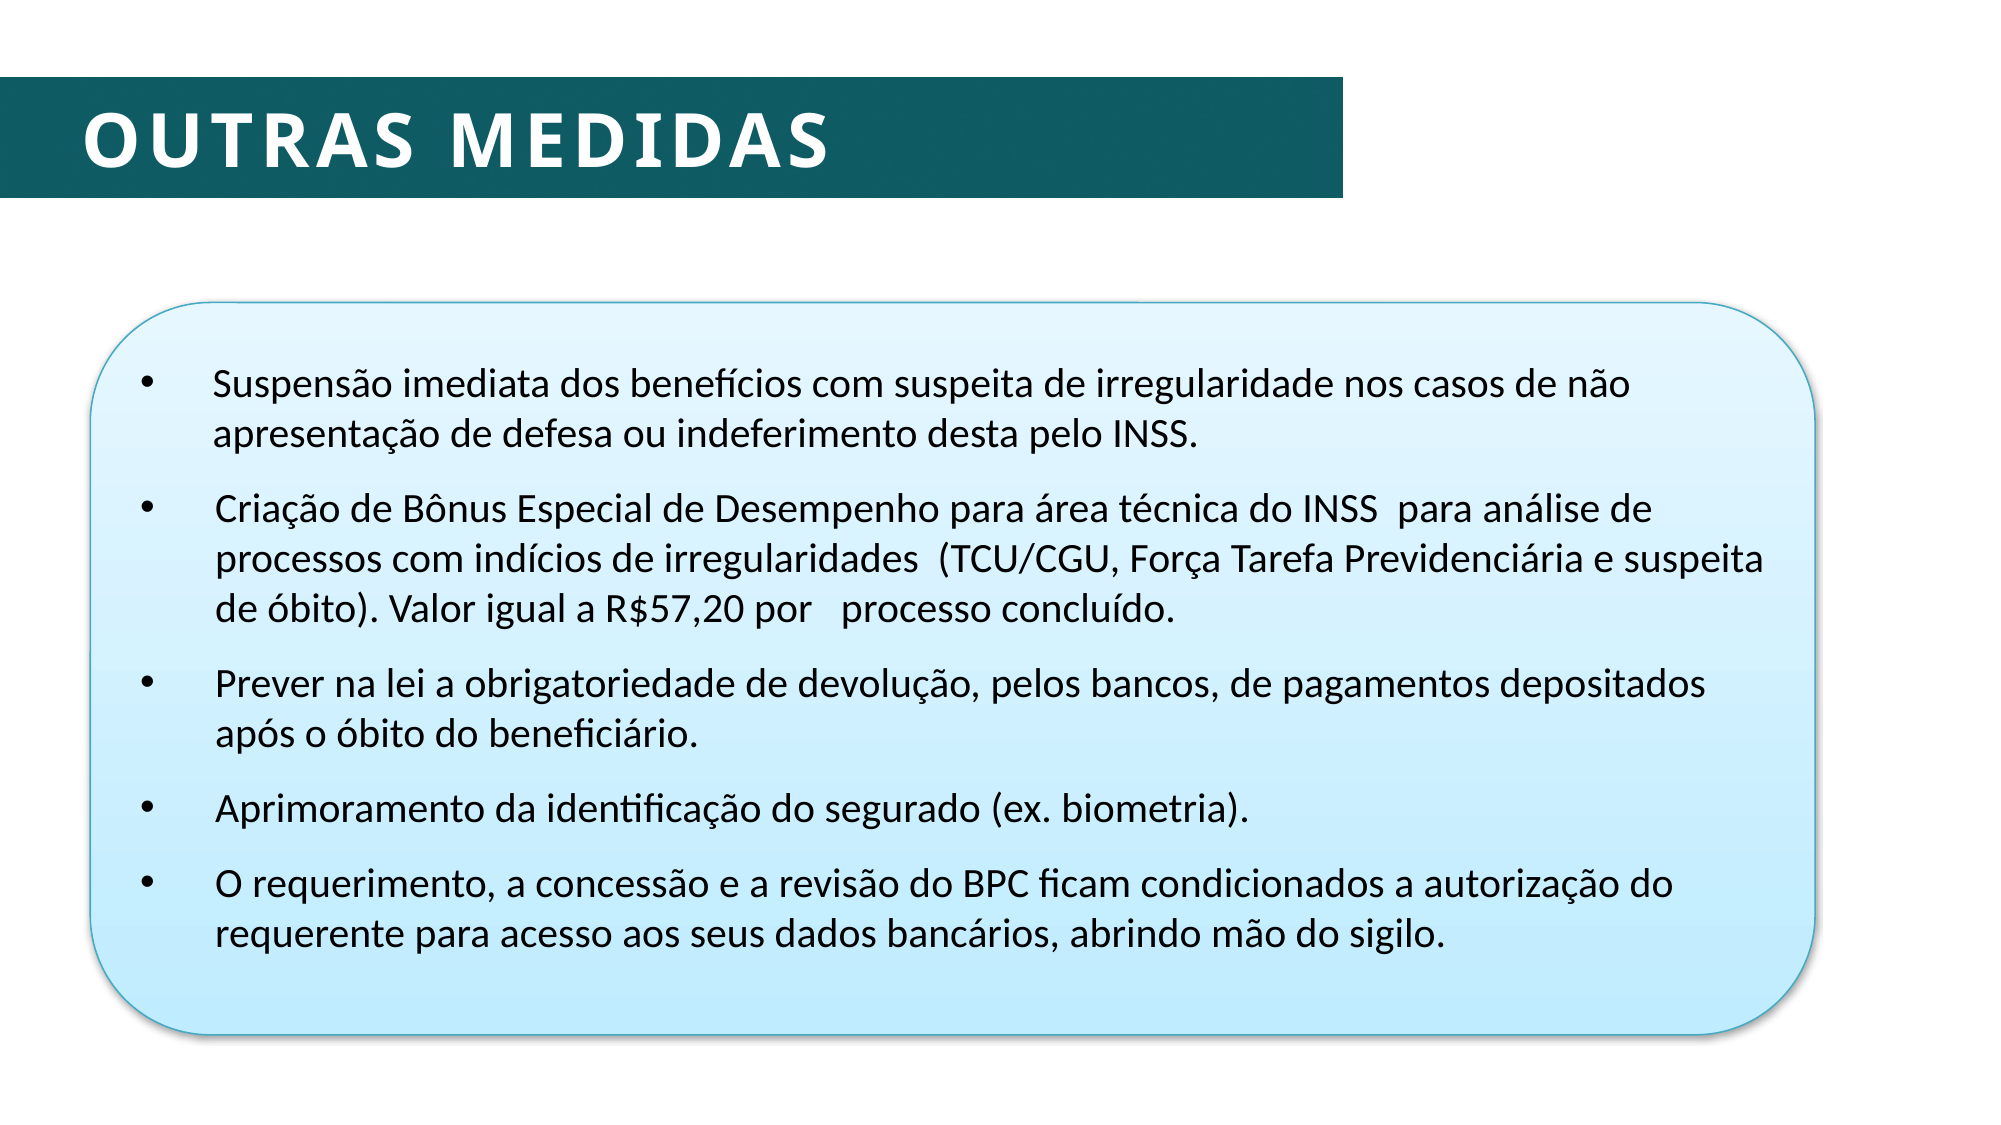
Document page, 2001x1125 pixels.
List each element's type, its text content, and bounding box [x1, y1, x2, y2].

text_box Suspensão imediata dos benefícios com suspeita de irregularidade nos casos de não apresentação de defesa ou indeferimento desta pelo INSS. Criação de Bônus Especial de Desempenho para área técnica do INSS para análise de processos com indícios de irregularidades (TCU/CGU, Força Tarefa Previdenciária e suspeita de óbito). Valor igual a R$57,20 por processo concluído. Prever na lei a obrigatoriedade de devolução, pelos bancos, de pagamentos depositados após o óbito do beneficiário. Aprimoramento da identificação do segurado (ex. biometria). O requerimento, a concessão e a revisão do BPC ficam condicionados a autorização do requerente para acesso aos seus dados bancários, abrindo mão do sigilo. [89, 301, 1816, 1036]
picture [0, 77, 1343, 198]
title Outras Medidas [66, 13, 1410, 262]
